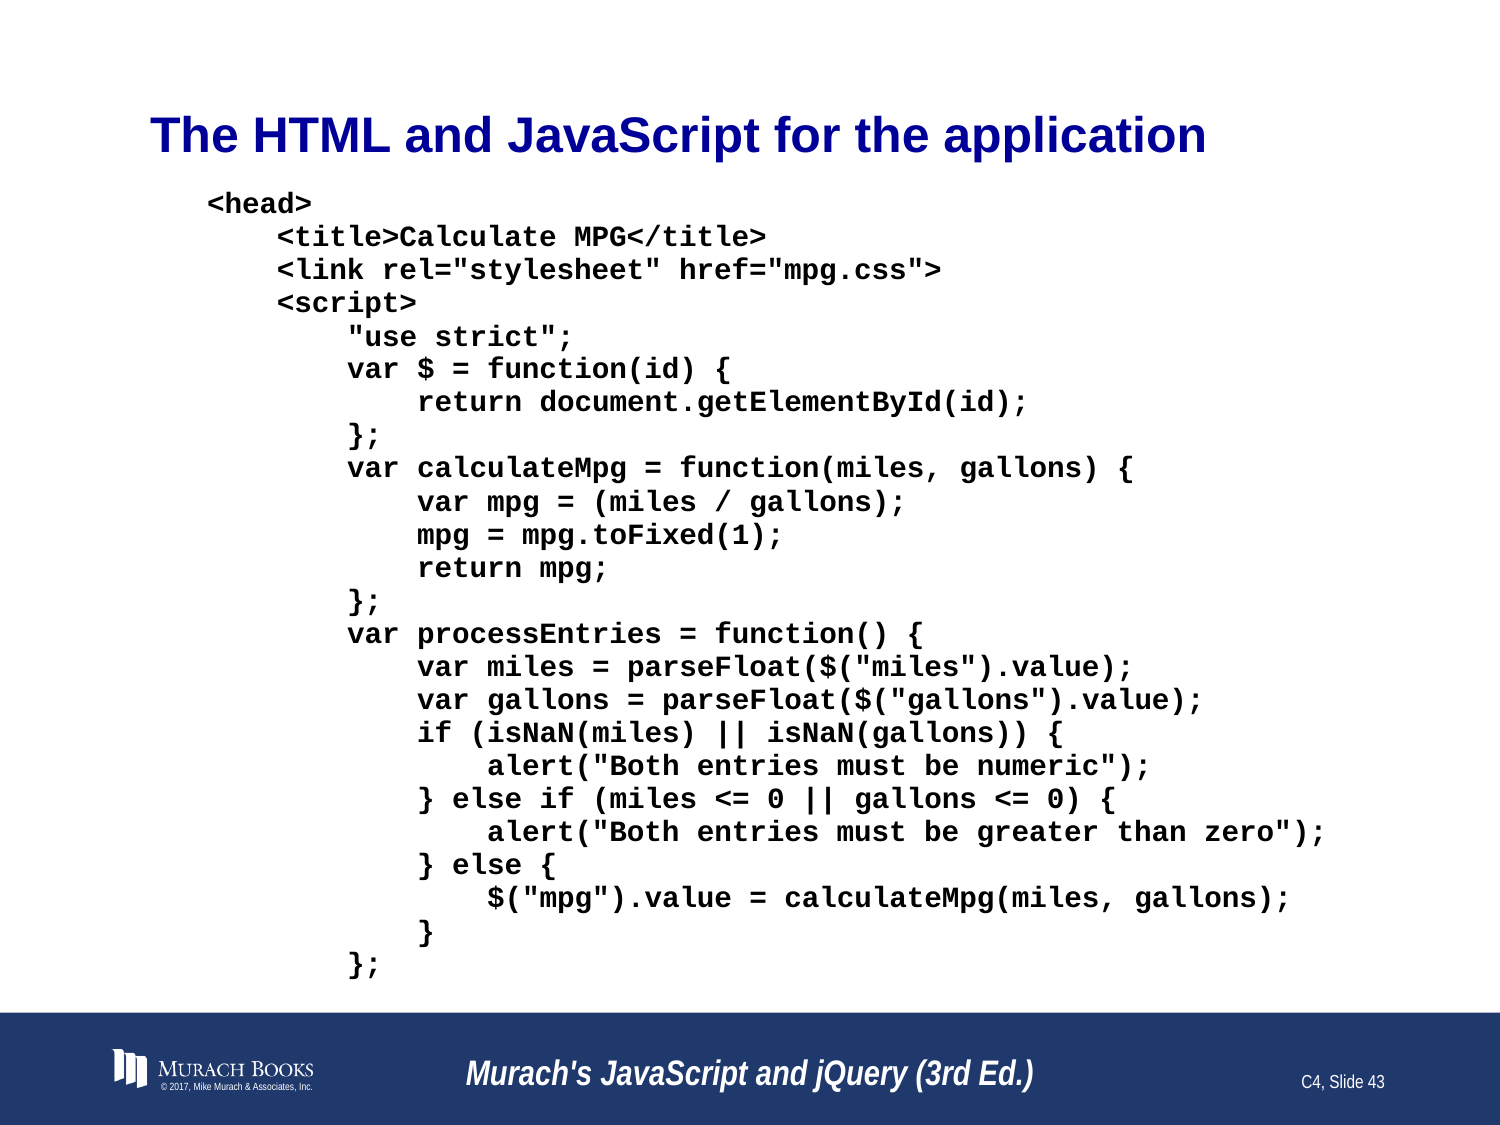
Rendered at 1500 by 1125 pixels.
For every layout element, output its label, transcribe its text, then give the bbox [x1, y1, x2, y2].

footer © 2017, Mike Murach & Associates, Inc. [12, 1025, 463, 1100]
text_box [149, 189, 1350, 988]
slide_number C4, Slide 43 [1087, 1025, 1400, 1100]
slide_number Murach's JavaScript and jQuery (3rd Ed.) [463, 1025, 1050, 1100]
title The HTML and JavaScript for the application [150, 102, 1350, 164]
